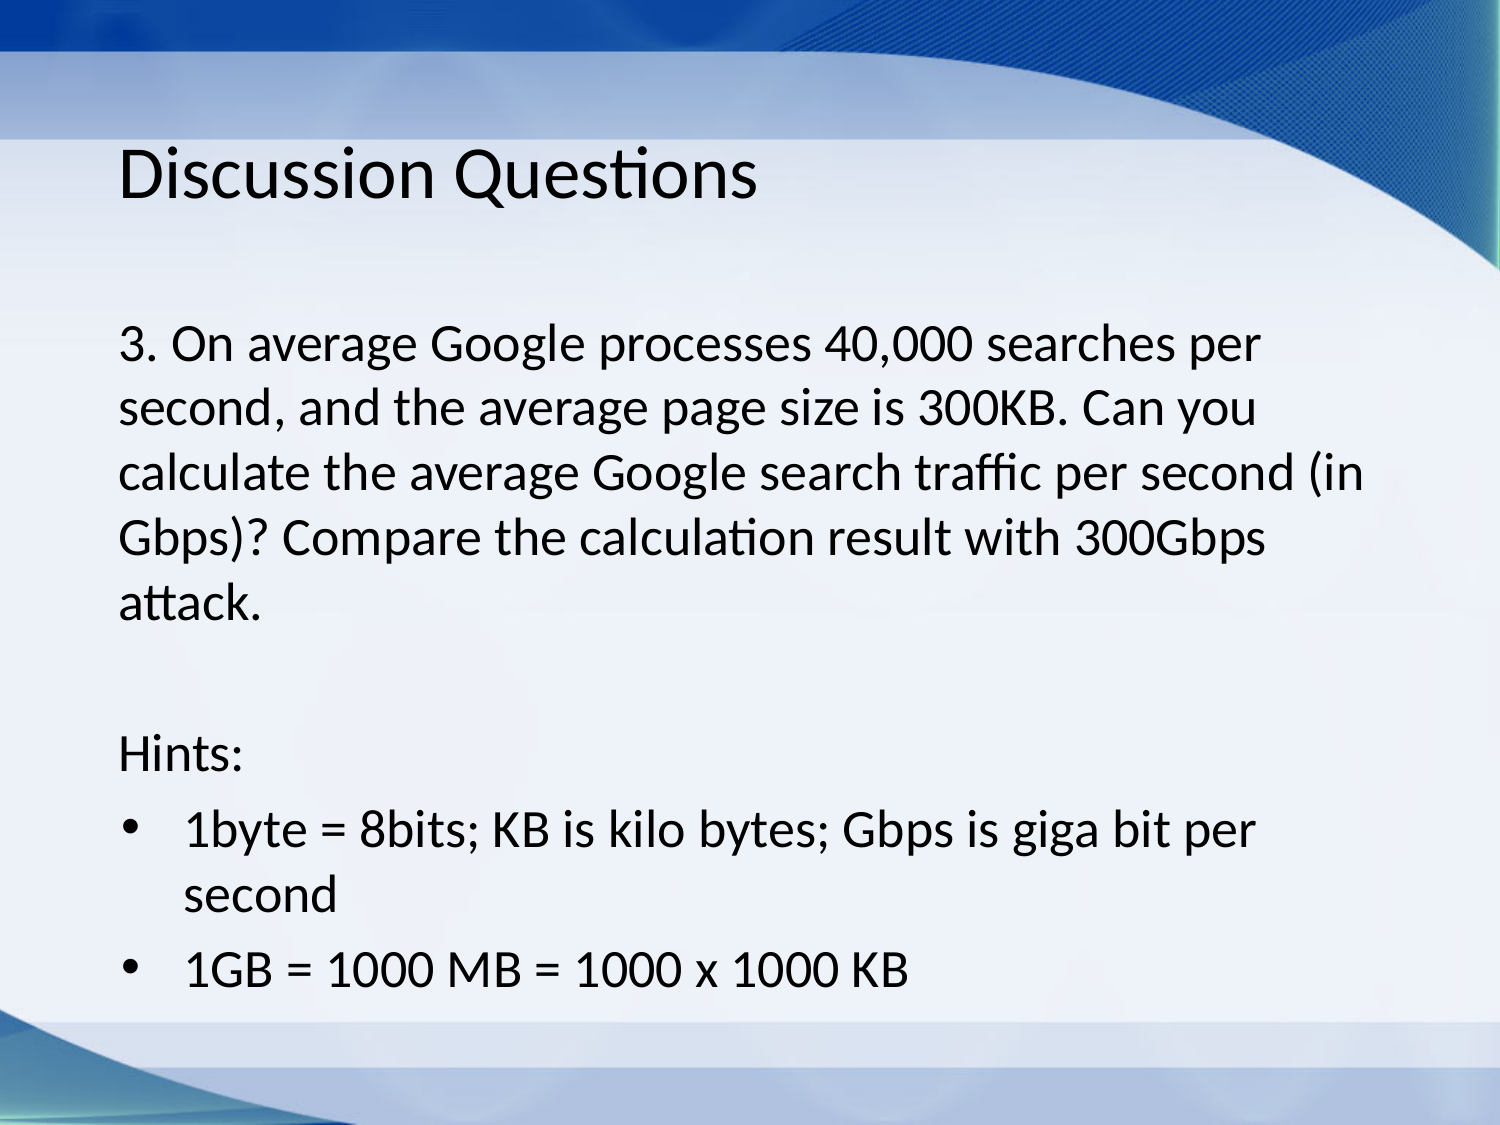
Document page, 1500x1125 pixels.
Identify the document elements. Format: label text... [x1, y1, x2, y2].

picture [0, 0, 1500, 1125]
title Discussion Questions [103, 59, 1397, 278]
list 3. On average Google processes 40,000 searches per second, and the average page size is 300KB. Can you calculate the average Google search traffic per second (in Gbps)? Compare the calculation result with 300Gbps attack. Hints: 1byte = 8bits; KB is kilo bytes; Gbps is giga bit per second 1GB = 1000 MB = 1000 x 1000 KB [103, 299, 1397, 1014]
